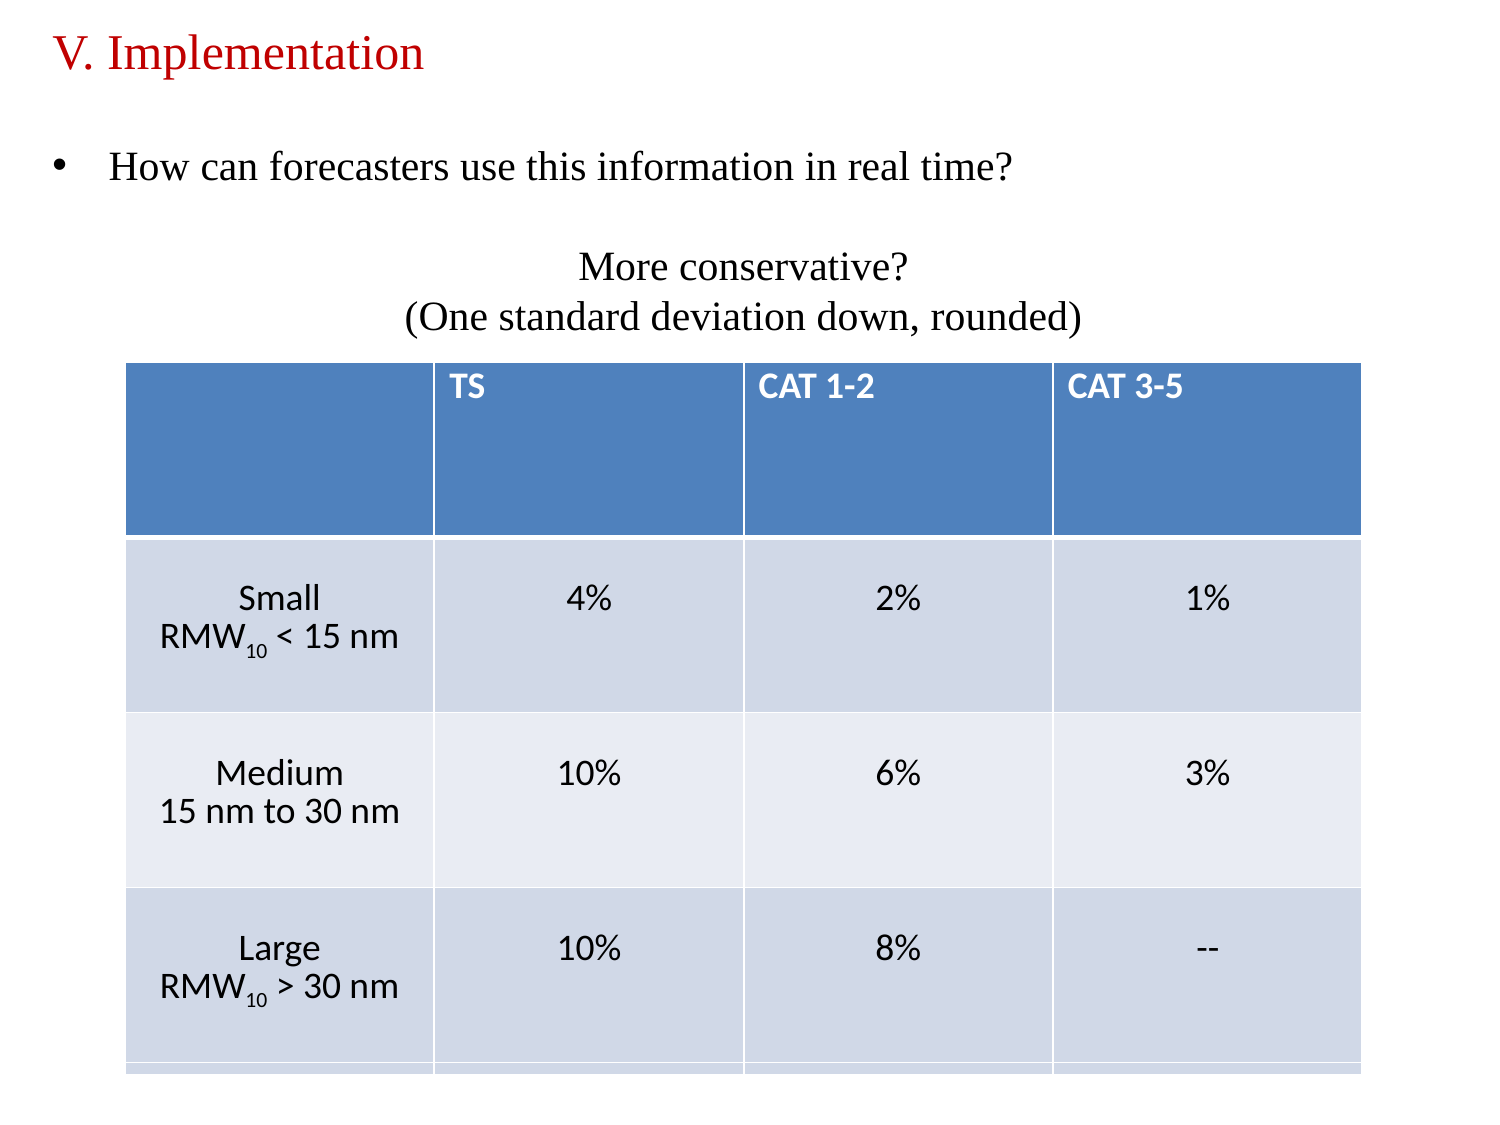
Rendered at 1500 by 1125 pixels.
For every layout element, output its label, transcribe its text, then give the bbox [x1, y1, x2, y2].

table_header CAT 1-2 [745, 363, 1052, 535]
table_cell 10% [435, 713, 743, 887]
table_cell Medium 15 nm to 30 nm [126, 713, 433, 887]
table_cell 8% [745, 1063, 1052, 1074]
table_cell 4% [435, 540, 743, 712]
table_cell -- [1054, 888, 1361, 1062]
table_cell 11% [435, 1063, 743, 1074]
table_cell Small RMW10 < 15 nm [126, 540, 433, 712]
table_cell 3% [1054, 713, 1361, 887]
table_cell 1% [1054, 540, 1361, 712]
table_cell Large RMW10 > 30 nm [126, 888, 433, 1062]
table_cell 10% [435, 888, 743, 1062]
text_box V. Implementation How can forecasters use this information in real time? More conservative? (One standard deviation down, rounded) [37, 11, 1450, 397]
table_cell 8% [745, 888, 1052, 1062]
table_cell 2% [745, 540, 1052, 712]
table_cell Large RMW10 > 60 km [126, 1063, 433, 1074]
table_header CAT 3-5 [1054, 363, 1361, 535]
table_cell 6% [745, 713, 1052, 887]
table_header TS [435, 363, 743, 535]
table_header [126, 363, 433, 535]
table_cell -- [1054, 1063, 1361, 1074]
